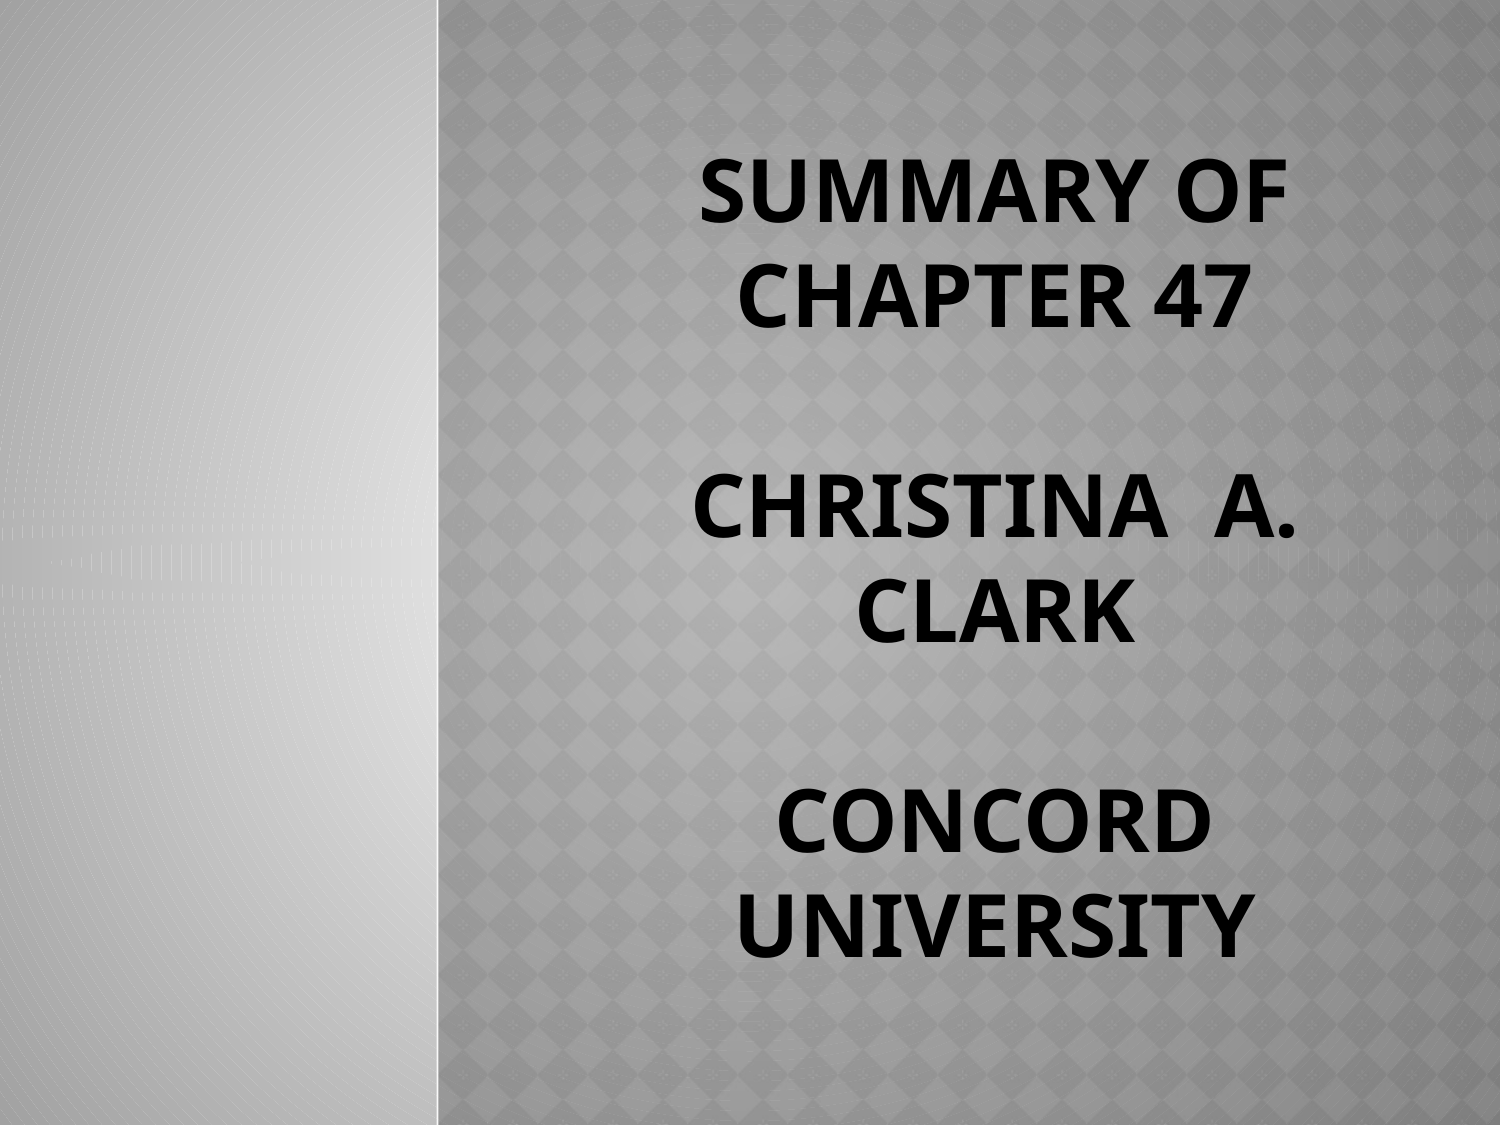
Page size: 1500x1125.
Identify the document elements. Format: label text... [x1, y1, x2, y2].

title Summary of Chapter 47 Christina A. Clark Concord University [552, 87, 1438, 975]
